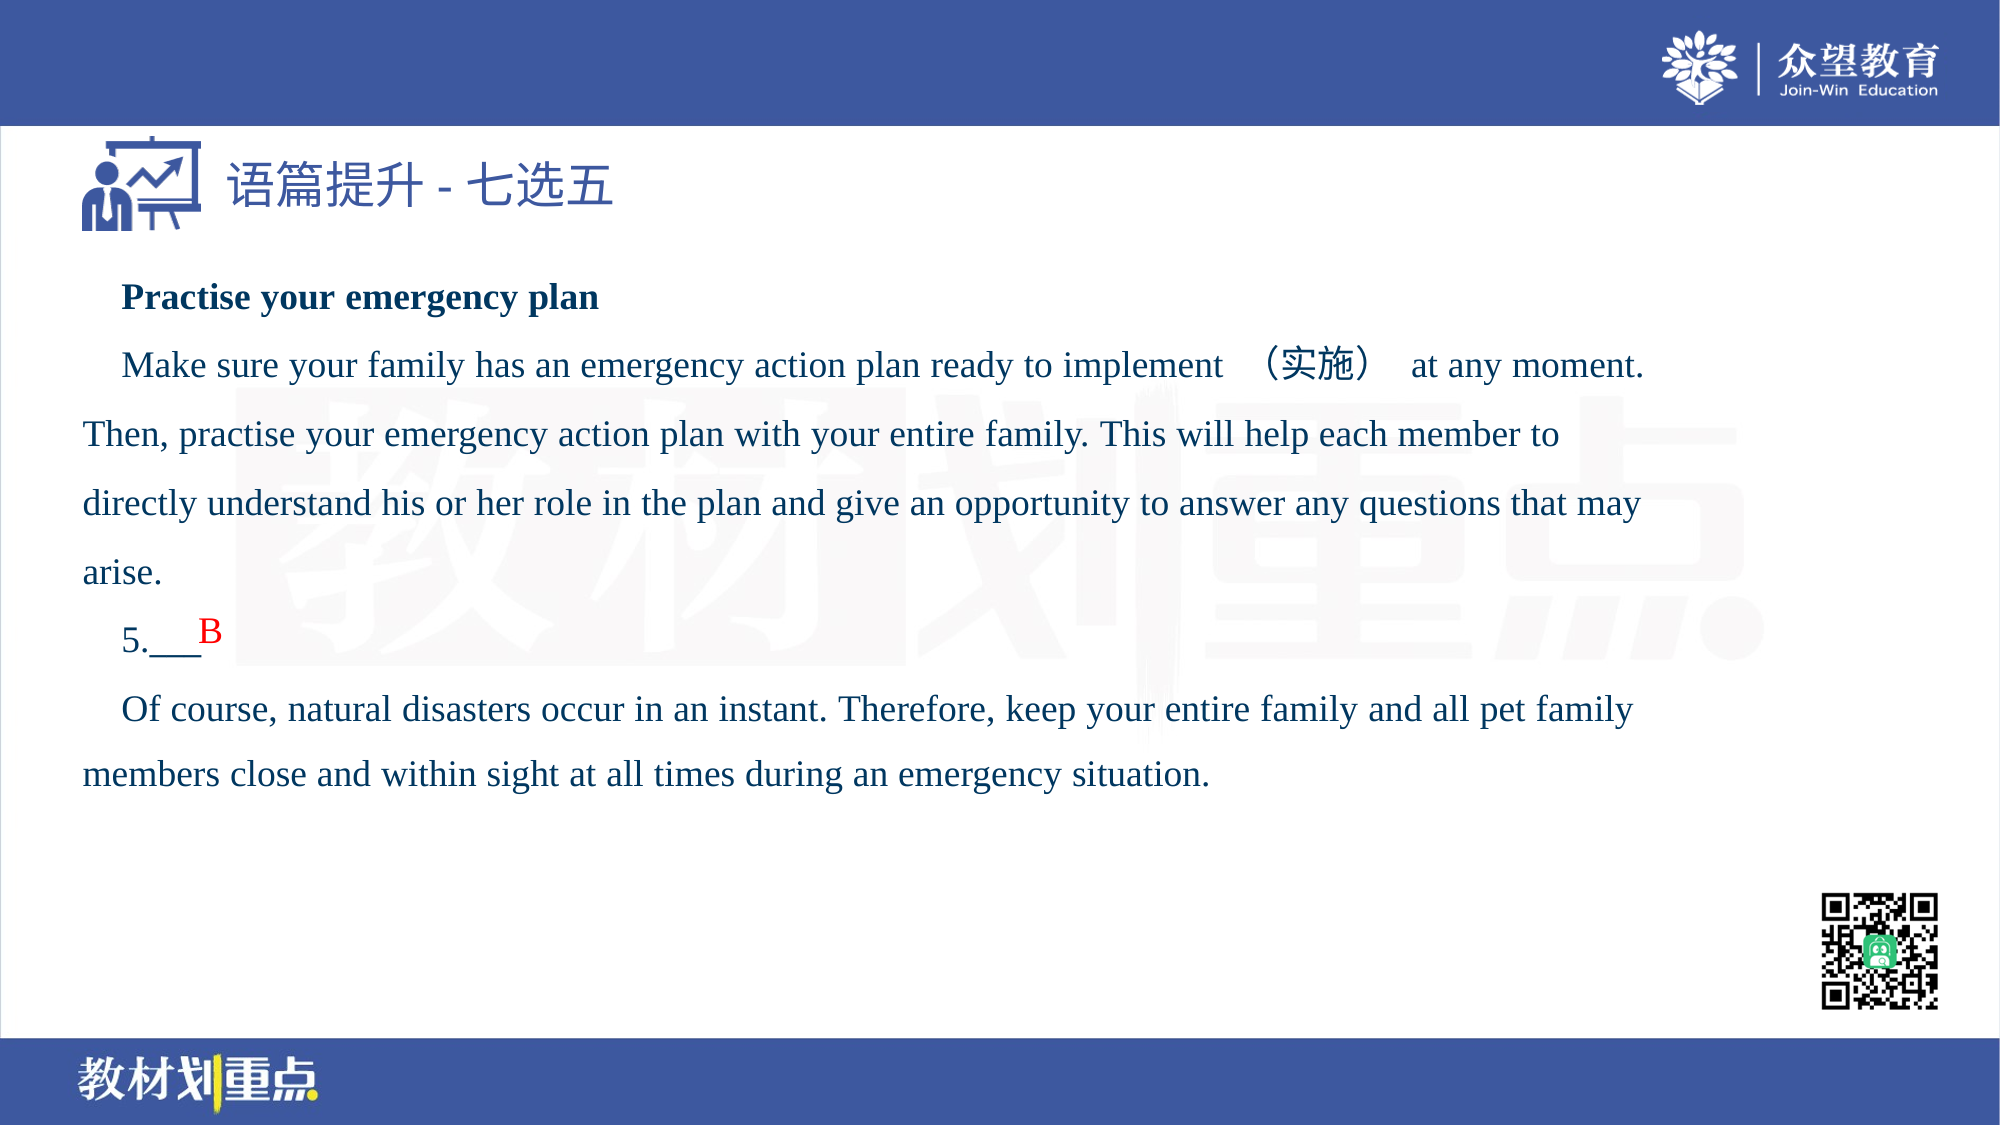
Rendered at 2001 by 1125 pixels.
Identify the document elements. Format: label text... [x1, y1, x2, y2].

text_box Practise your emergency plan Make sure your family has an emergency action plan ready to implement （实施） at any moment. Then, practise your emergency action plan with your entire family. This will help each member to directly understand his or her role in the plan and give an opportunity to answer any questions that may arise. 5.___ Of course, natural disasters occur in an instant. Therefore, keep your entire family and all pet family members close and within sight at all times during an emergency situation. [82, 248, 1817, 787]
text_box B [184, 586, 237, 645]
picture [0, 0, 2000, 1125]
